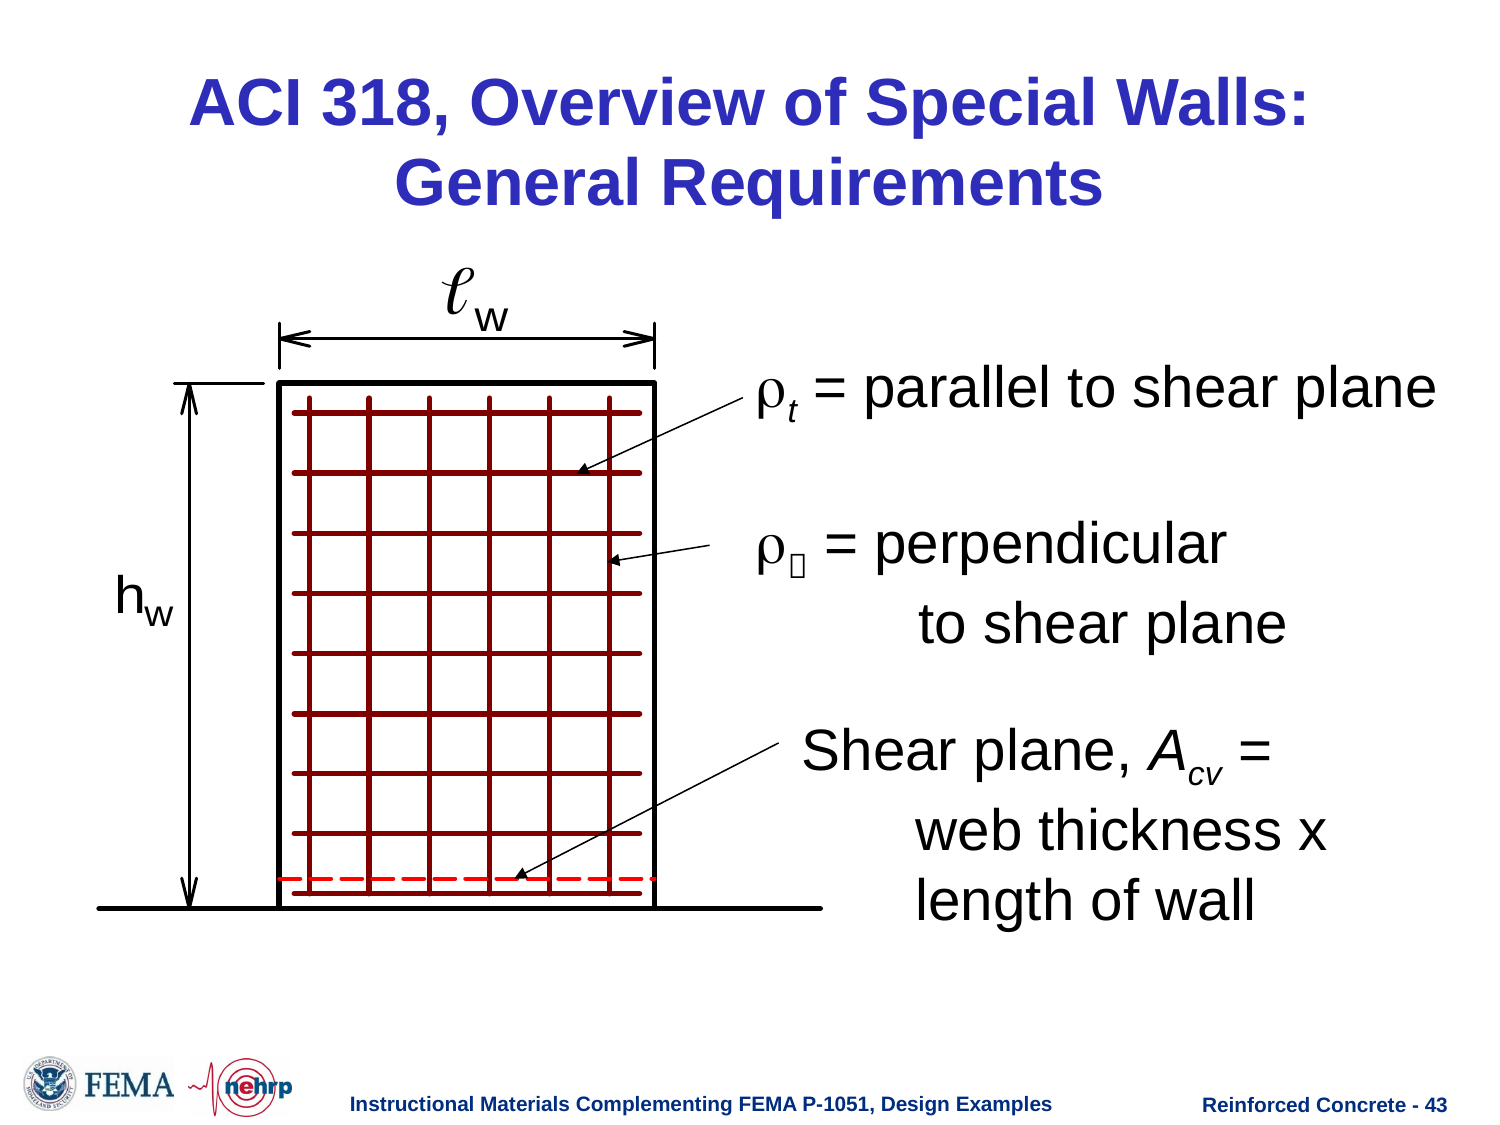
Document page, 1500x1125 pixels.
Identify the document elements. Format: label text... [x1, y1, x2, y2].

title ACI 318, Overview of Special Walls: General Requirements [74, 44, 1426, 233]
picture [188, 1058, 292, 1117]
text_box t = parallel to shear plane [859, 342, 1454, 437]
text_box  = perpendicular to shear plane [859, 498, 1304, 663]
picture [23, 1056, 174, 1111]
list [87, 238, 856, 943]
footer Instructional Materials Complementing FEMA P-1051, Design Examples [334, 1087, 1104, 1124]
text_box Shear plane, Acv = web thickness x length of wall [859, 704, 1359, 940]
